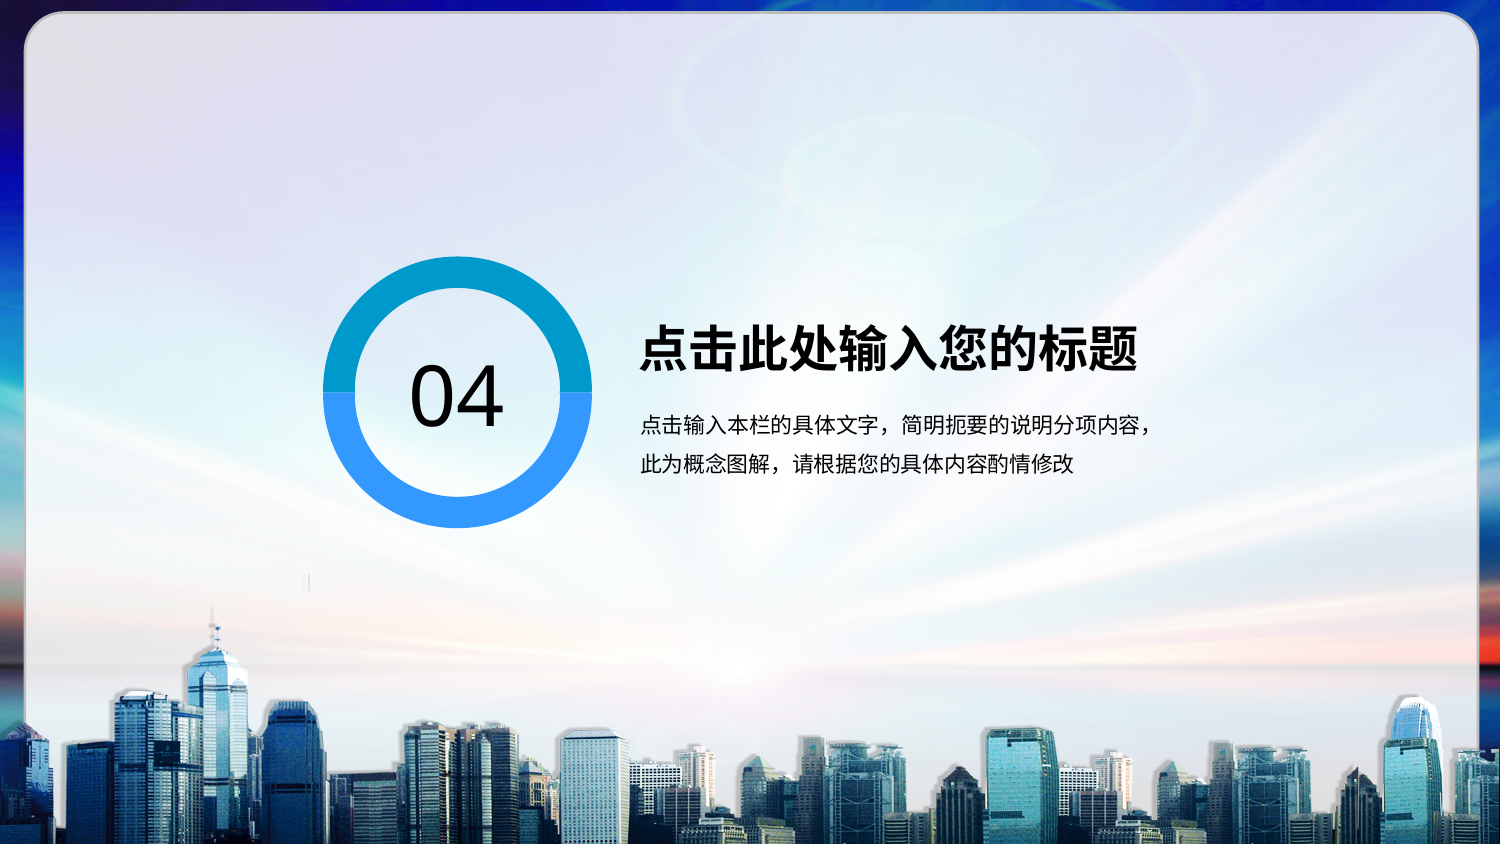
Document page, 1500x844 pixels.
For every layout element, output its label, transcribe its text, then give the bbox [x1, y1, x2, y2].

text_box 04 [395, 336, 517, 449]
text_box 点击此处输入您的标题 [626, 312, 1151, 384]
text_box [323, 256, 592, 393]
picture [0, 0, 1500, 844]
text_box 点击输入本栏的具体文字，简明扼要的说明分项内容，此为概念图解，请根据您的具体内容酌情修改 [629, 392, 1153, 483]
text_box [323, 393, 592, 529]
